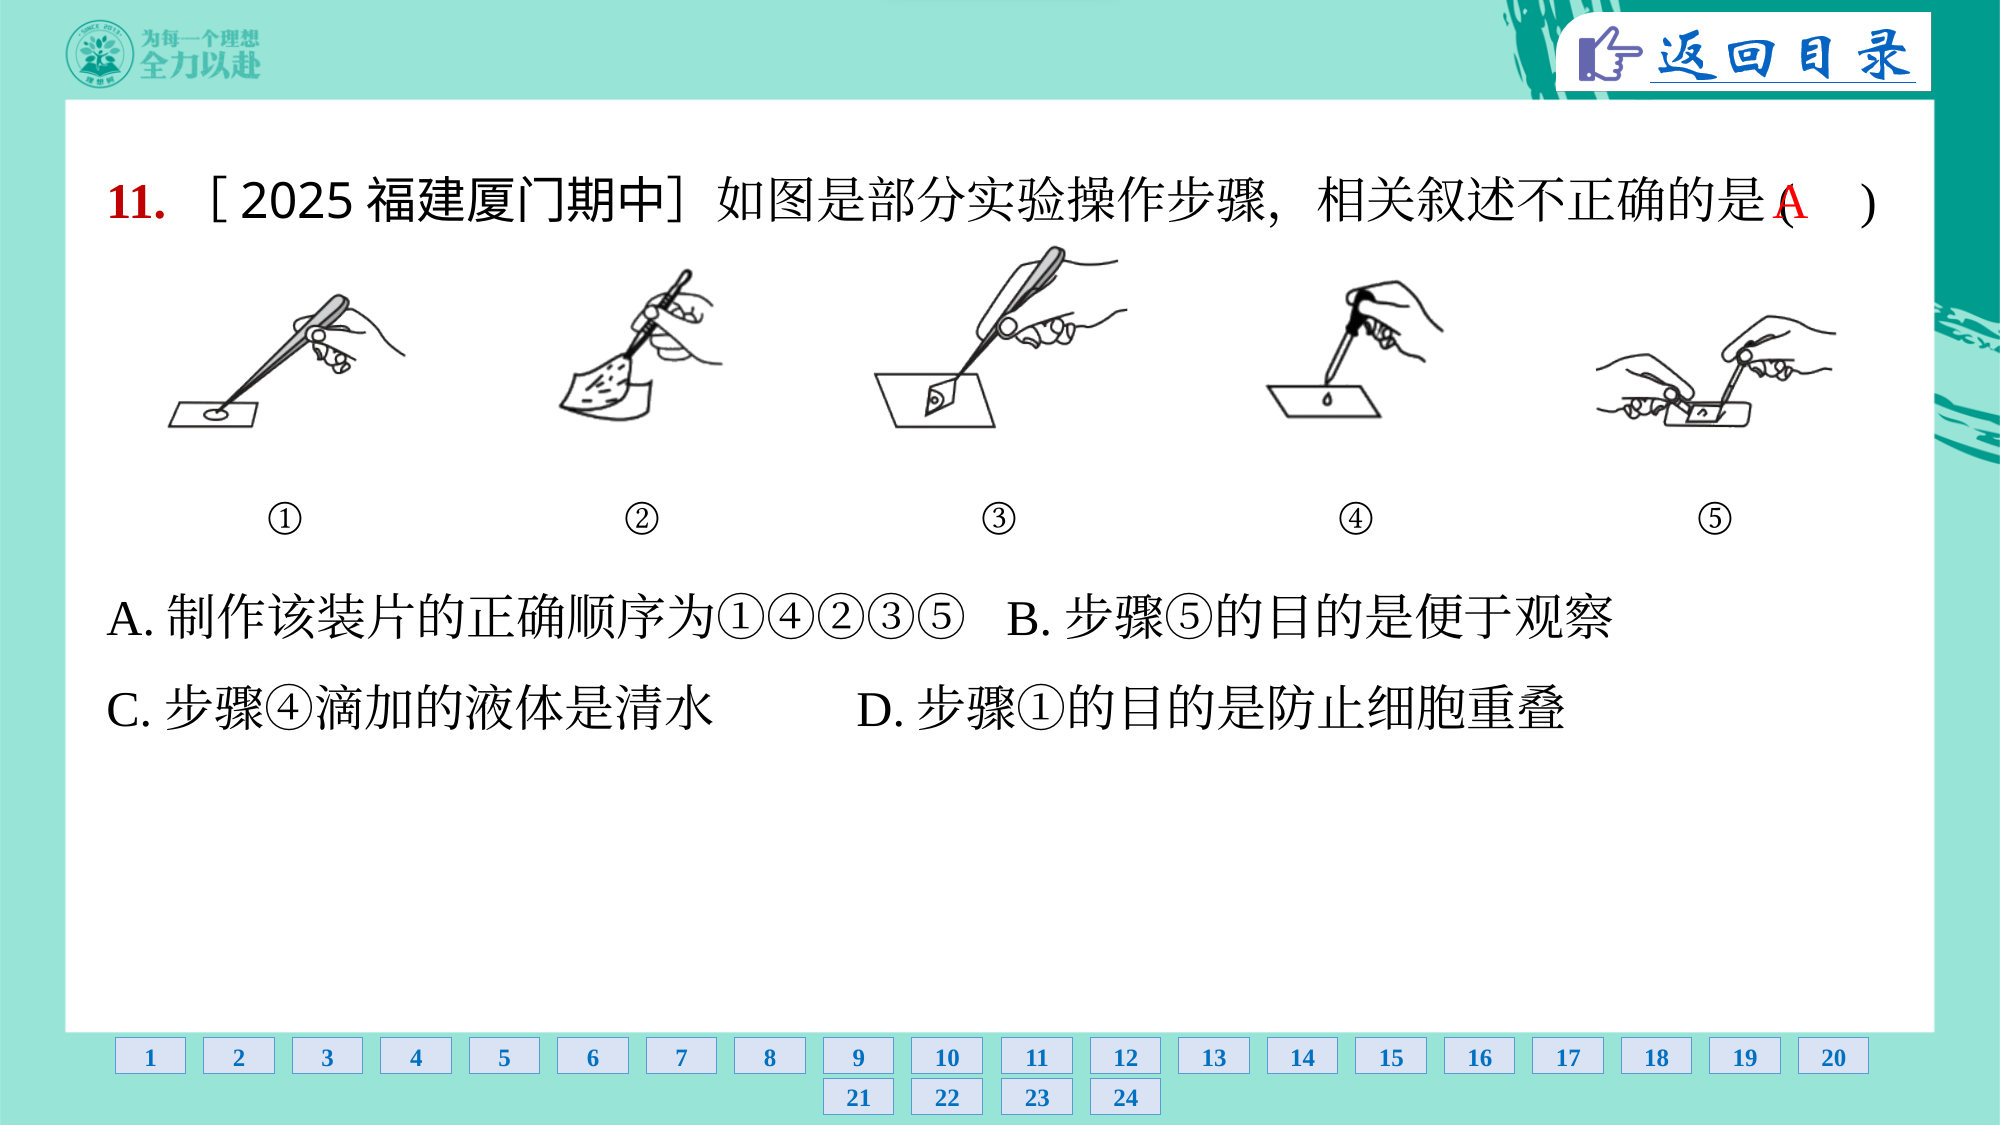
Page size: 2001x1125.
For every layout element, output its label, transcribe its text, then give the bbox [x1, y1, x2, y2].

text_box ② [612, 454, 674, 553]
text_box ⑤ [1684, 454, 1746, 553]
text_box 11.［2025福建厦门期中］如图是部分实验操作步骤，相关叙述不正确的是( ) [106, 140, 1754, 229]
picture [0, 0, 2000, 1125]
text_box ① [255, 454, 317, 553]
text_box ④ [1326, 454, 1388, 553]
text_box ③ [969, 454, 1031, 553]
text_box A [1754, 140, 1827, 229]
text_box A.制作该装片的正确顺序为①④②③⑤ B.步骤⑤的目的是便于观察 C.步骤④滴加的液体是清水 D.步骤①的目的是防止细胞重叠 [106, 553, 1895, 737]
text_box 11.［2025福建厦门期中］如图是部分实验操作步骤，相关叙述不正确的是( ) [1827, 140, 1895, 229]
